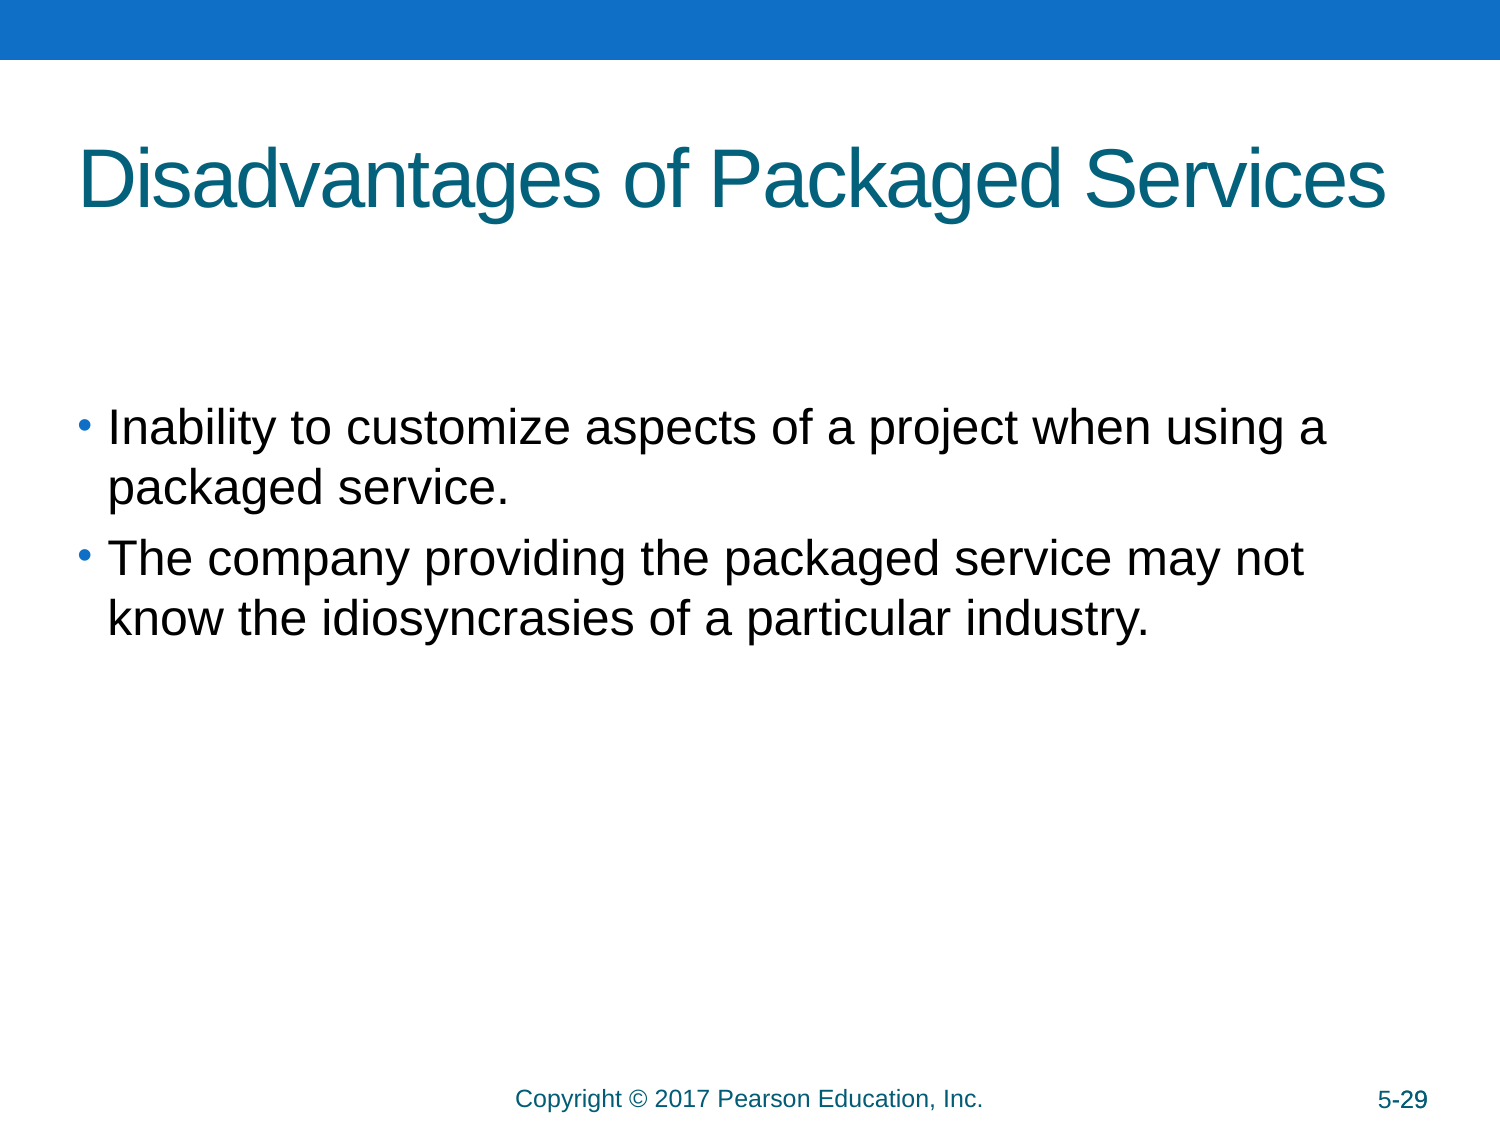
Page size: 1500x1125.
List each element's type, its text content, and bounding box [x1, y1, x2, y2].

list Inability to customize aspects of a project when using a packaged service. The company providing the packaged service may not know the idiosyncrasies of a particular industry. [62, 387, 1413, 1108]
title Disadvantages of Packaged Services [62, 80, 1413, 268]
